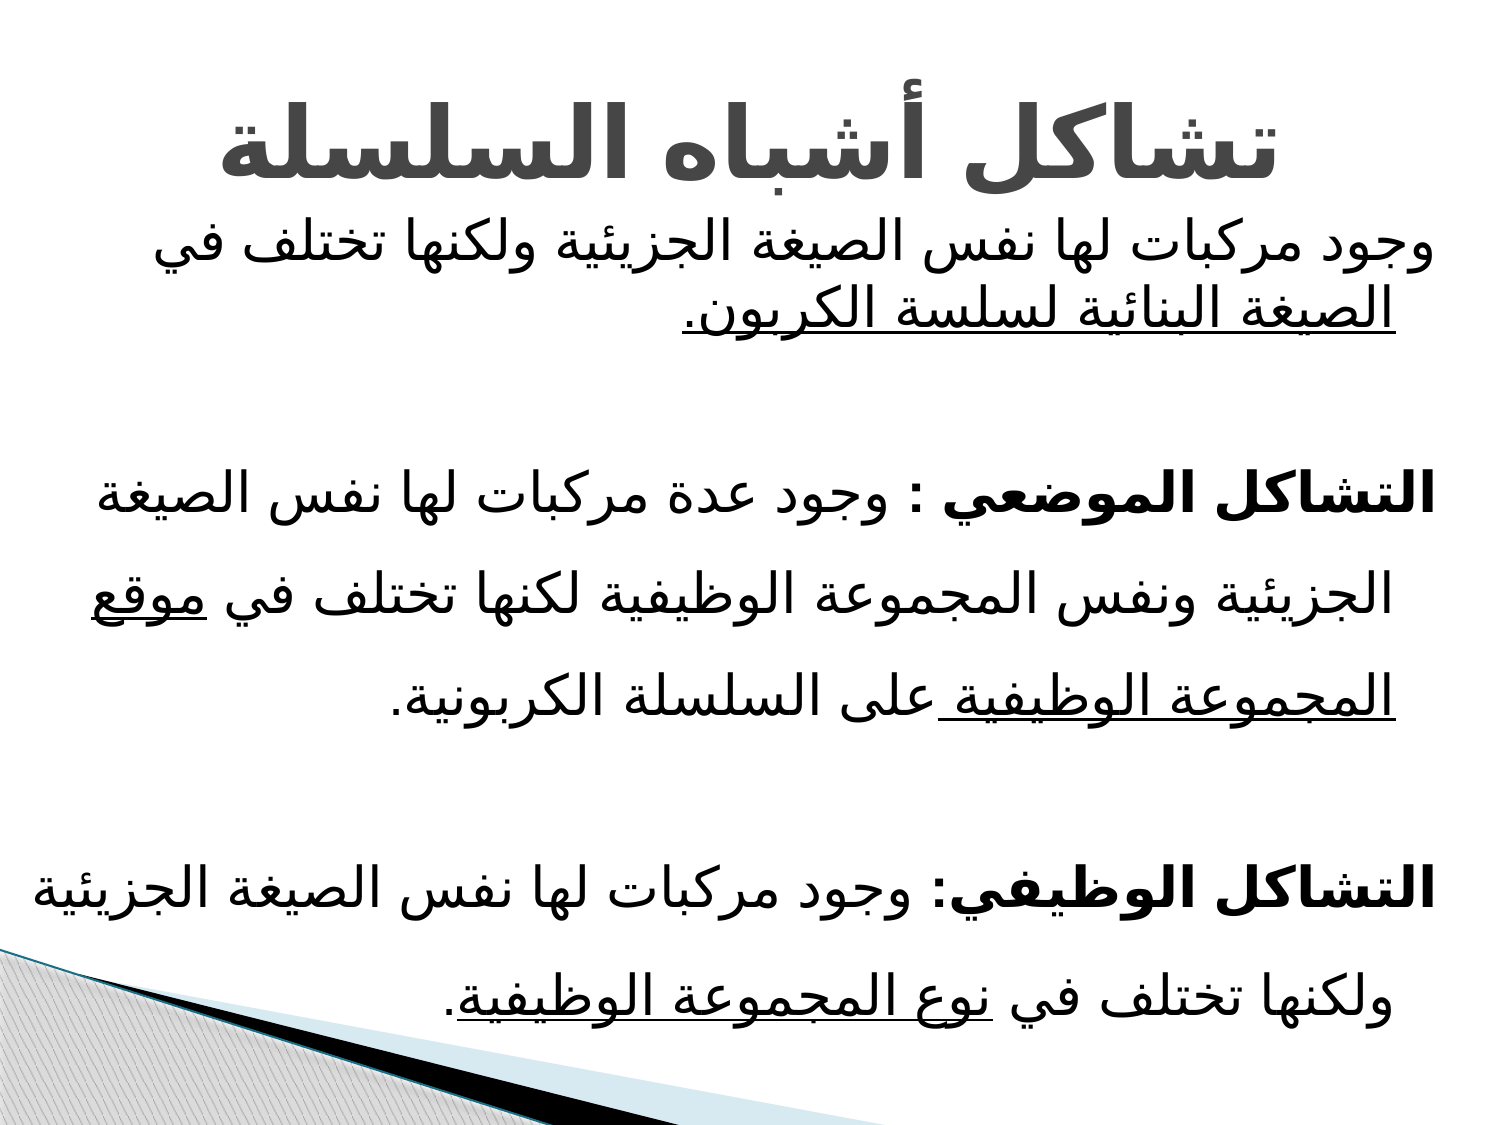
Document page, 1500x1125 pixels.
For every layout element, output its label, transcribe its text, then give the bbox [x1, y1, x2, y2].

list وجود مركبات لها نفس الصيغة الجزيئية ولكنها تختلف في الصيغة البنائية لسلسة الكربون. التشاكل الموضعي : وجود عدة مركبات لها نفس الصيغة الجزيئية ونفس المجموعة الوظيفية لكنها تختلف في موقع المجموعة الوظيفية على السلسلة الكربونية. التشاكل الوظيفي: وجود مركبات لها نفس الصيغة الجزيئية ولكنها تختلف في نوع المجموعة الوظيفية. [0, 196, 1471, 1035]
title تشاكل أشباه السلسلة [75, 45, 1425, 233]
